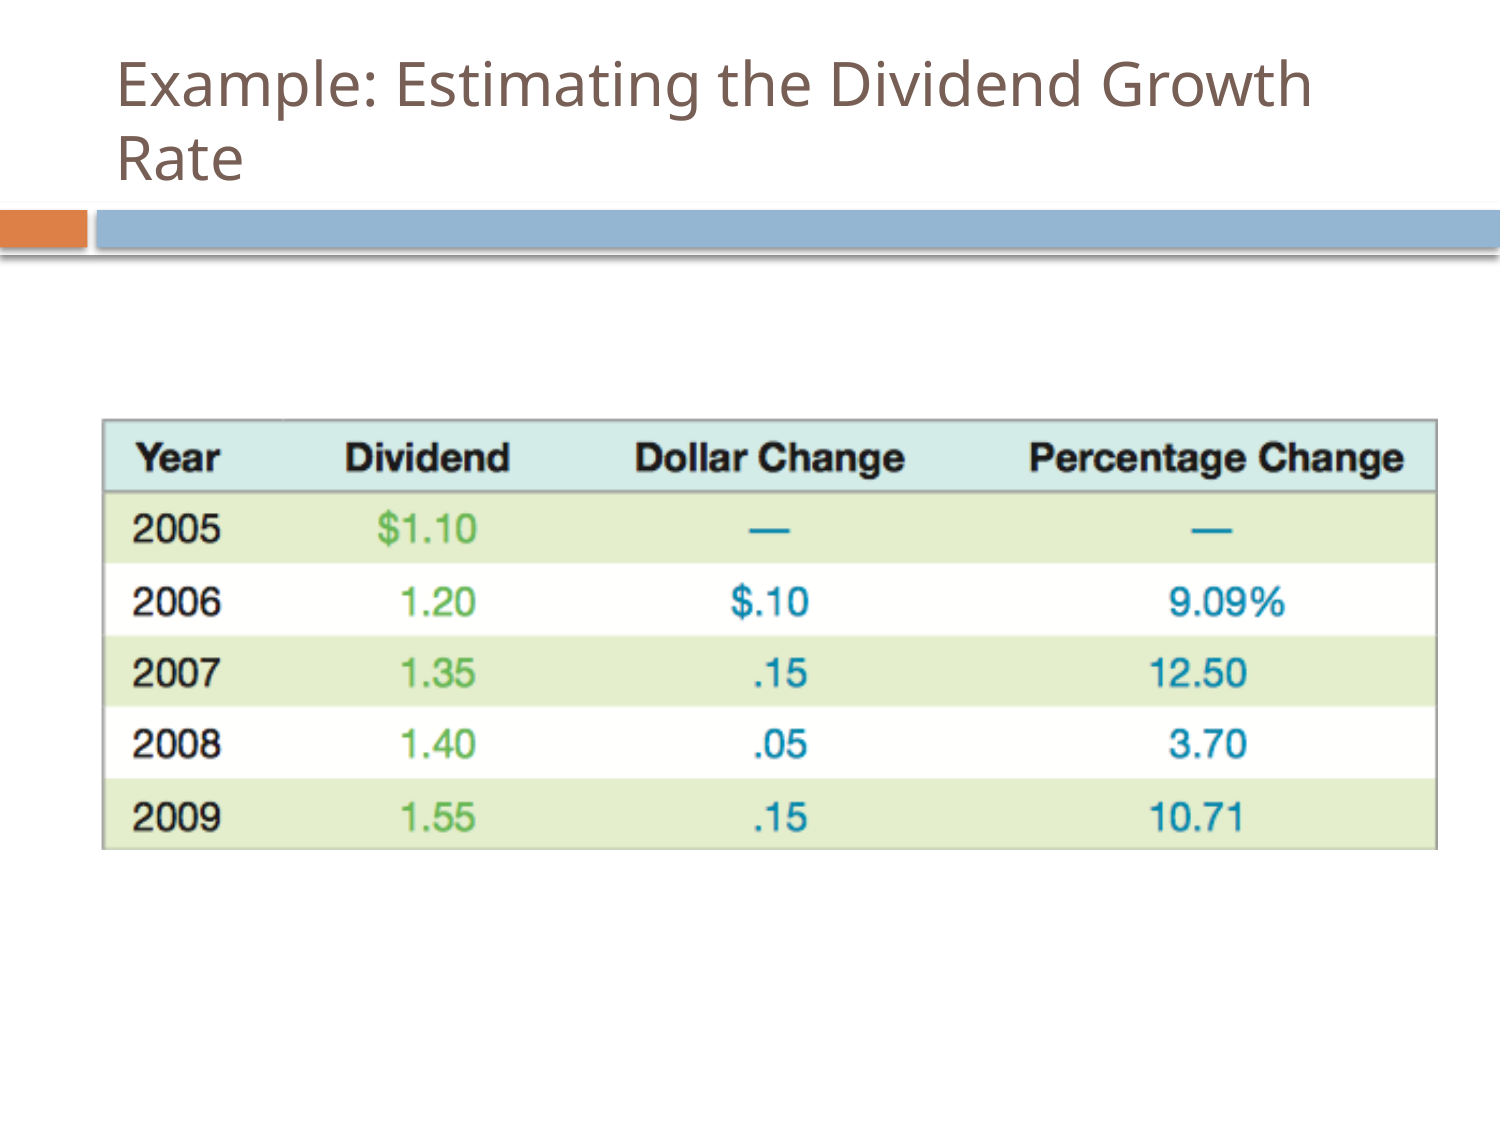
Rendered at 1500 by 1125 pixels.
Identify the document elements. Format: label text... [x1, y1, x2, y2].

title Example: Estimating the Dividend Growth Rate [100, 37, 1438, 200]
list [100, 262, 1439, 1001]
